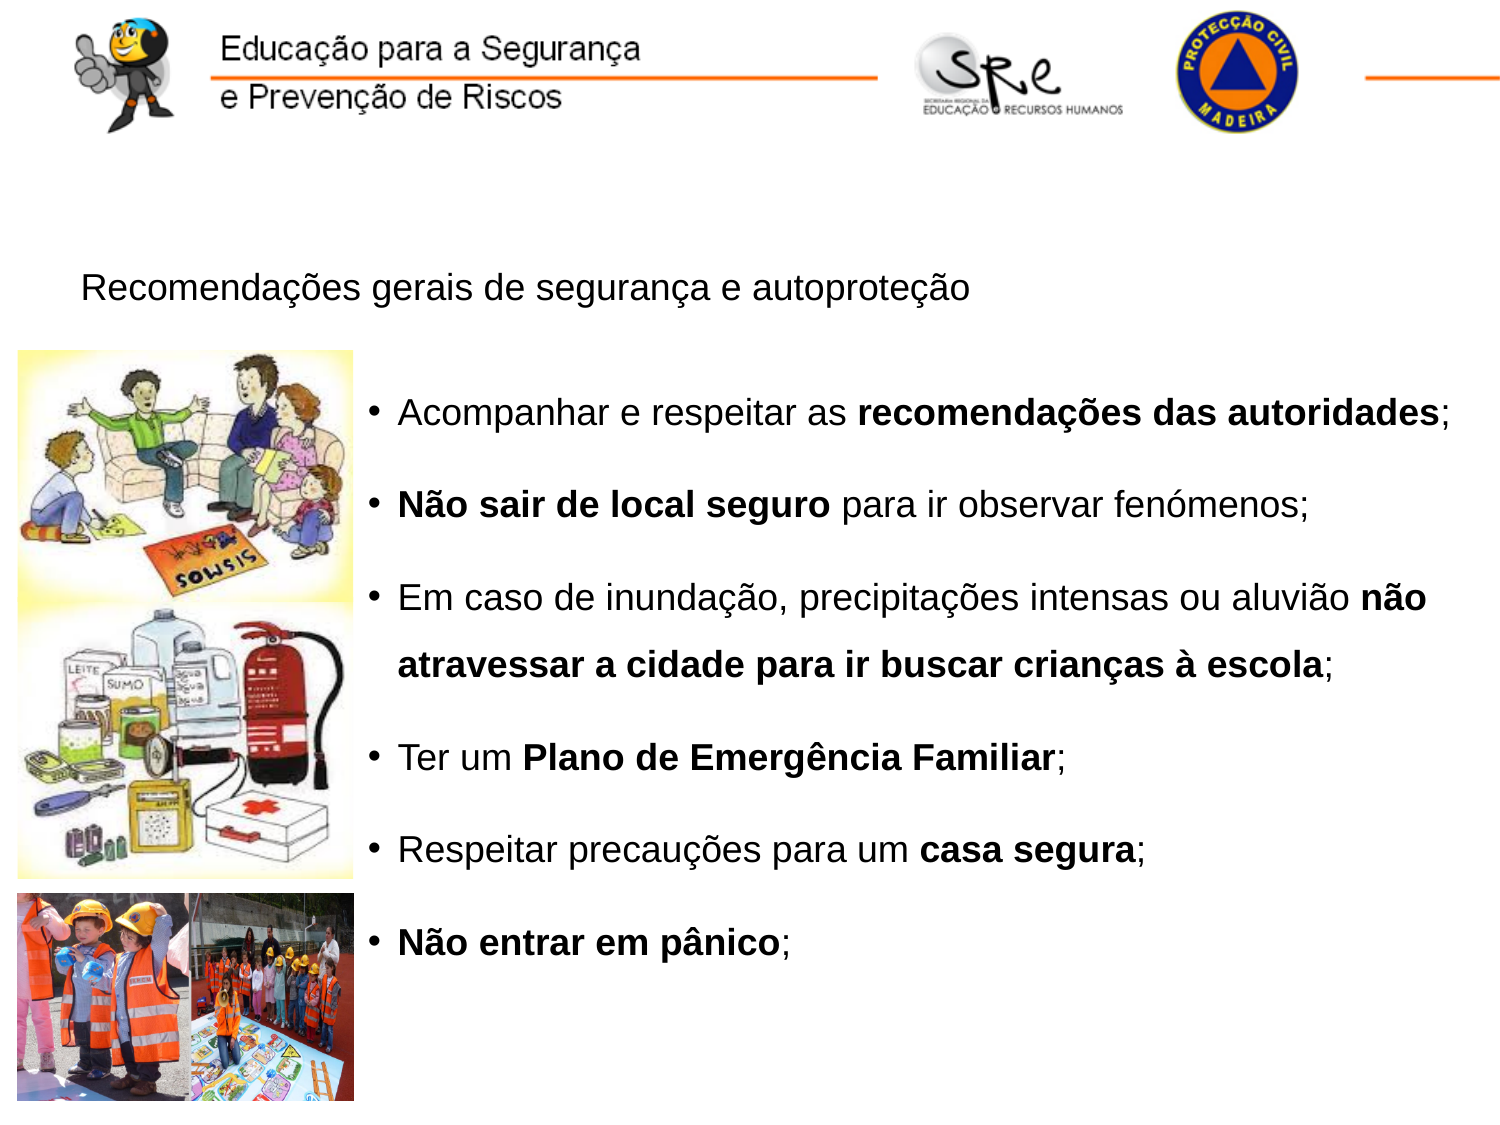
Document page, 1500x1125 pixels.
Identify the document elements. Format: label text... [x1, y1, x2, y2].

text_box Acompanhar e respeitar as recomendações das autoridades; Não sair de local seguro para ir observar fenómenos; Em caso de inundação, precipitações intensas ou aluvião não atravessar a cidade para ir buscar crianças à escola; Ter um Plano de Emergência Familiar; Respeitar precauções para um casa segura; Não entrar em pânico; [353, 357, 1475, 971]
picture [0, 0, 1500, 1125]
text_box Recomendações gerais de segurança e autoproteção [65, 255, 986, 316]
